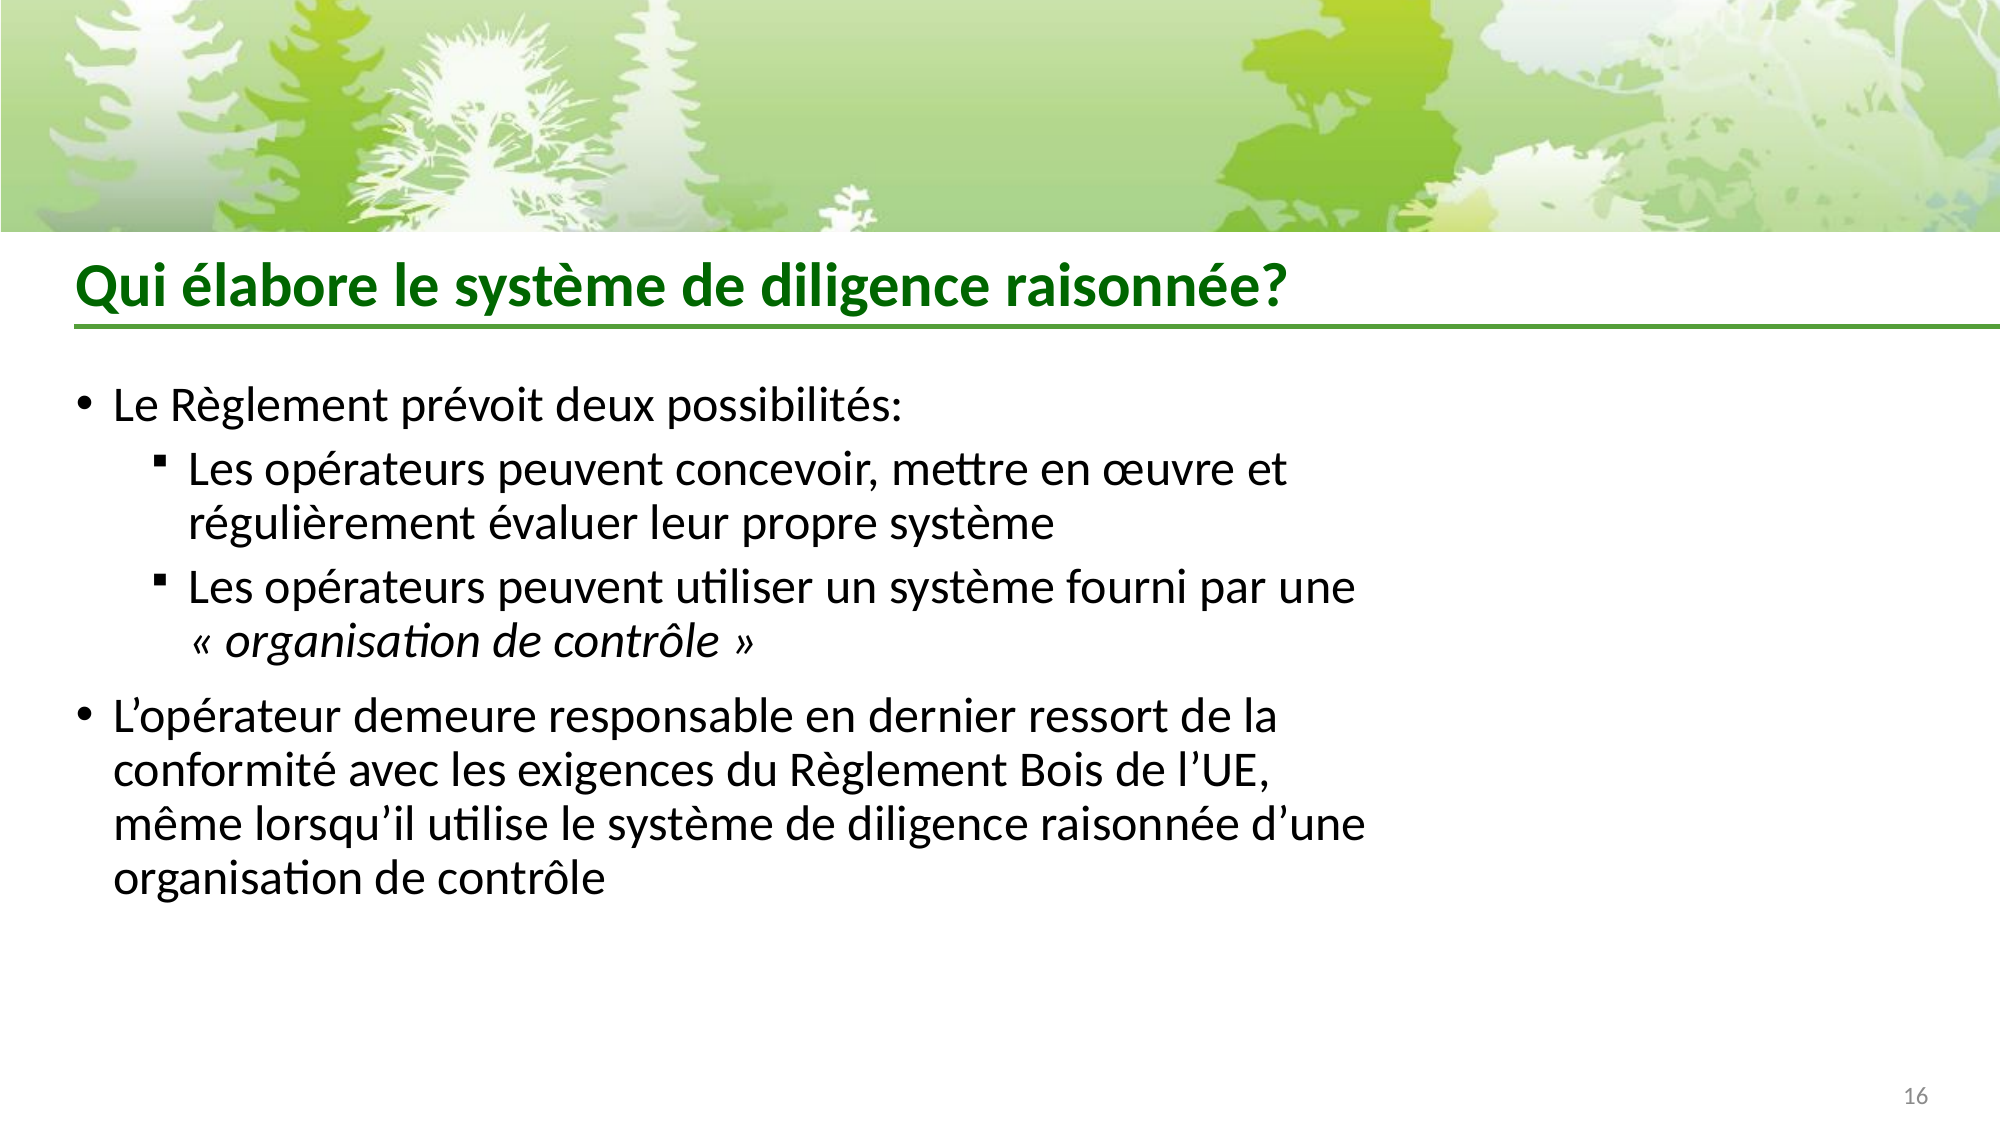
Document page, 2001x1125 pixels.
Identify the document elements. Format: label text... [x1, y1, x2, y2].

list Le Règlement prévoit deux possibilités: Les opérateurs peuvent concevoir, mettre en œuvre et régulièrement évaluer leur propre système Les opérateurs peuvent utiliser un système fourni par une « organisation de contrôle » L’opérateur demeure responsable en dernier ressort de la conformité avec les exigences du Règlement Bois de l’UE, même lorsqu’il utilise le système de diligence raisonnée d’une organisation de contrôle [60, 370, 1411, 1113]
title Qui élabore le système de diligence raisonnée? [60, 192, 1561, 381]
slide_number 16 [1493, 1065, 1944, 1125]
picture [0, 0, 2000, 232]
